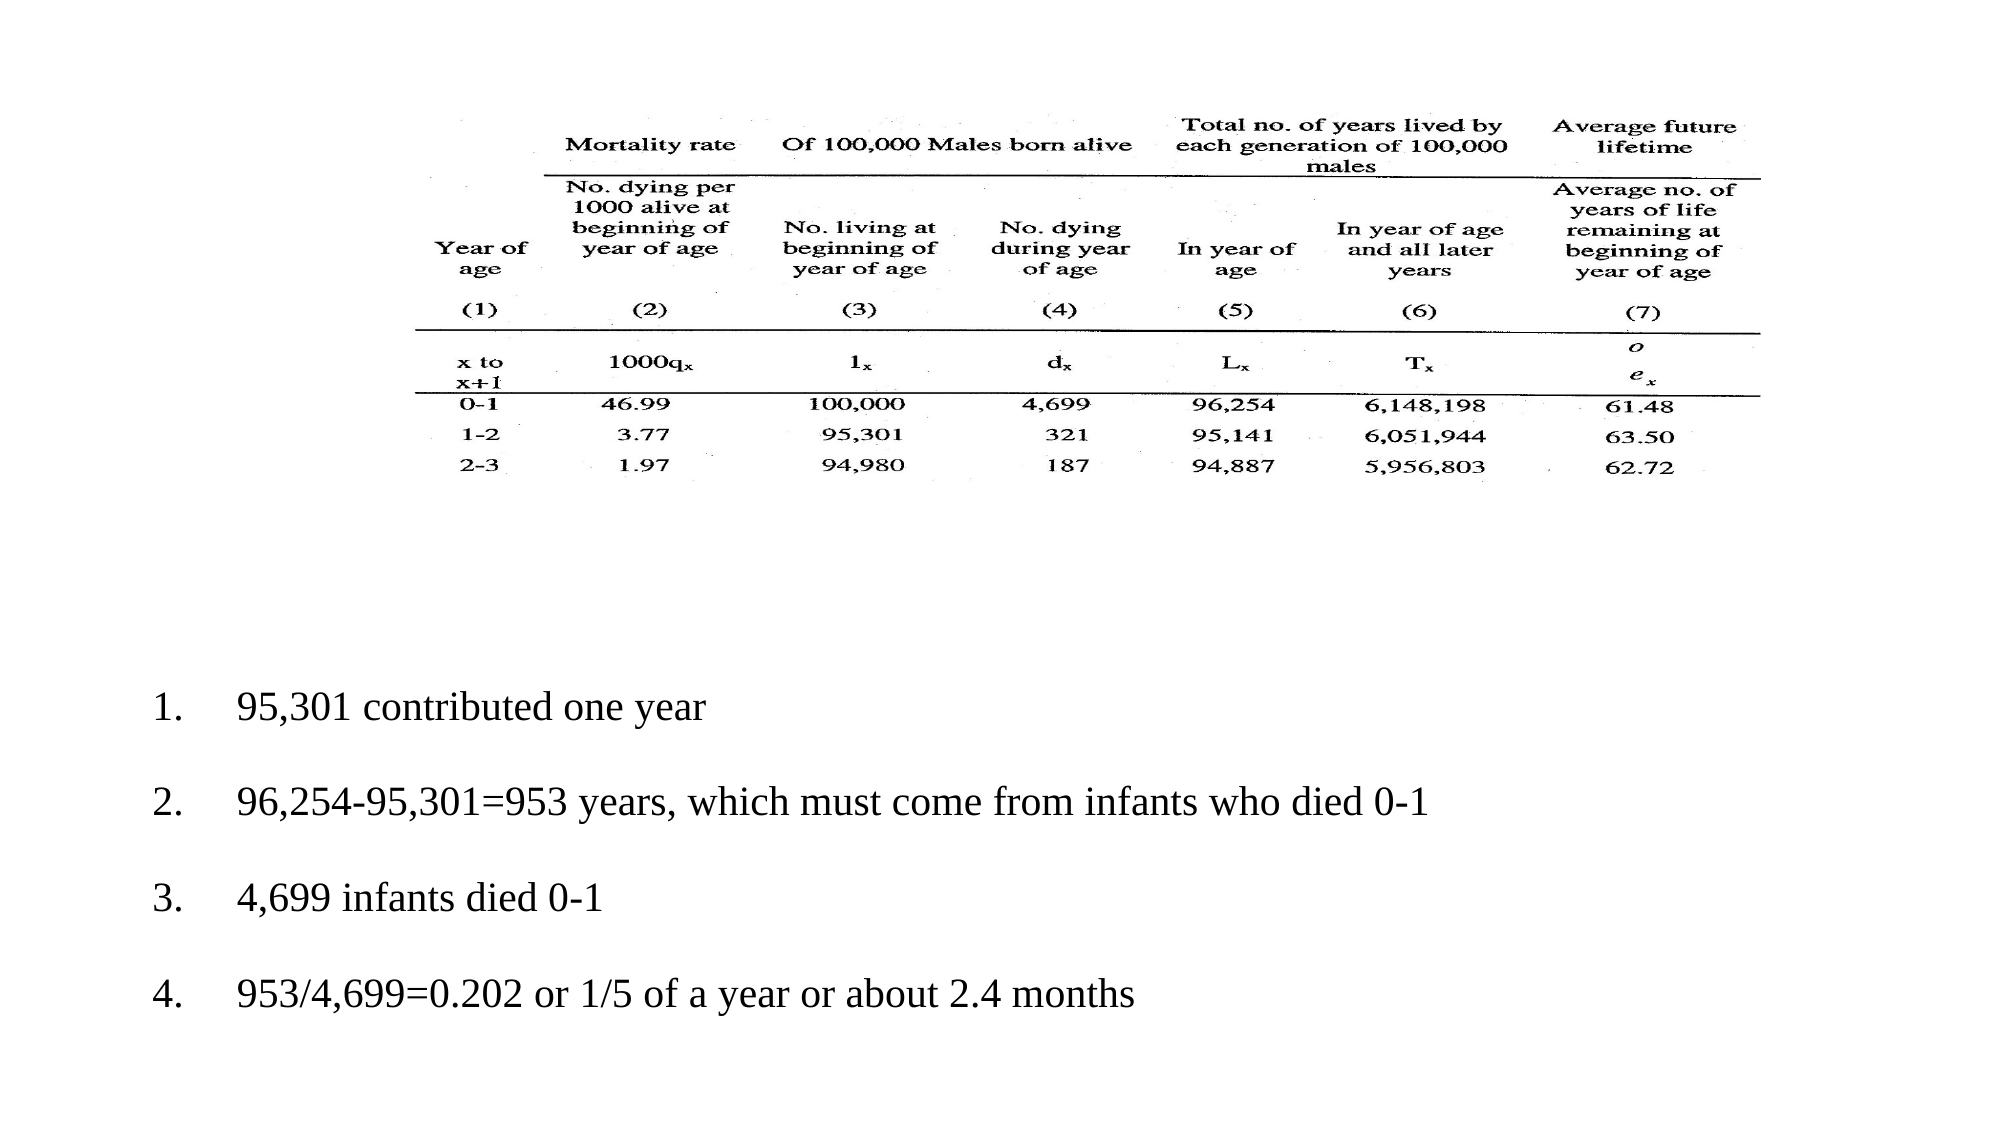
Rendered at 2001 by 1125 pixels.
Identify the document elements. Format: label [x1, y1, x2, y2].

picture [411, 112, 1761, 483]
